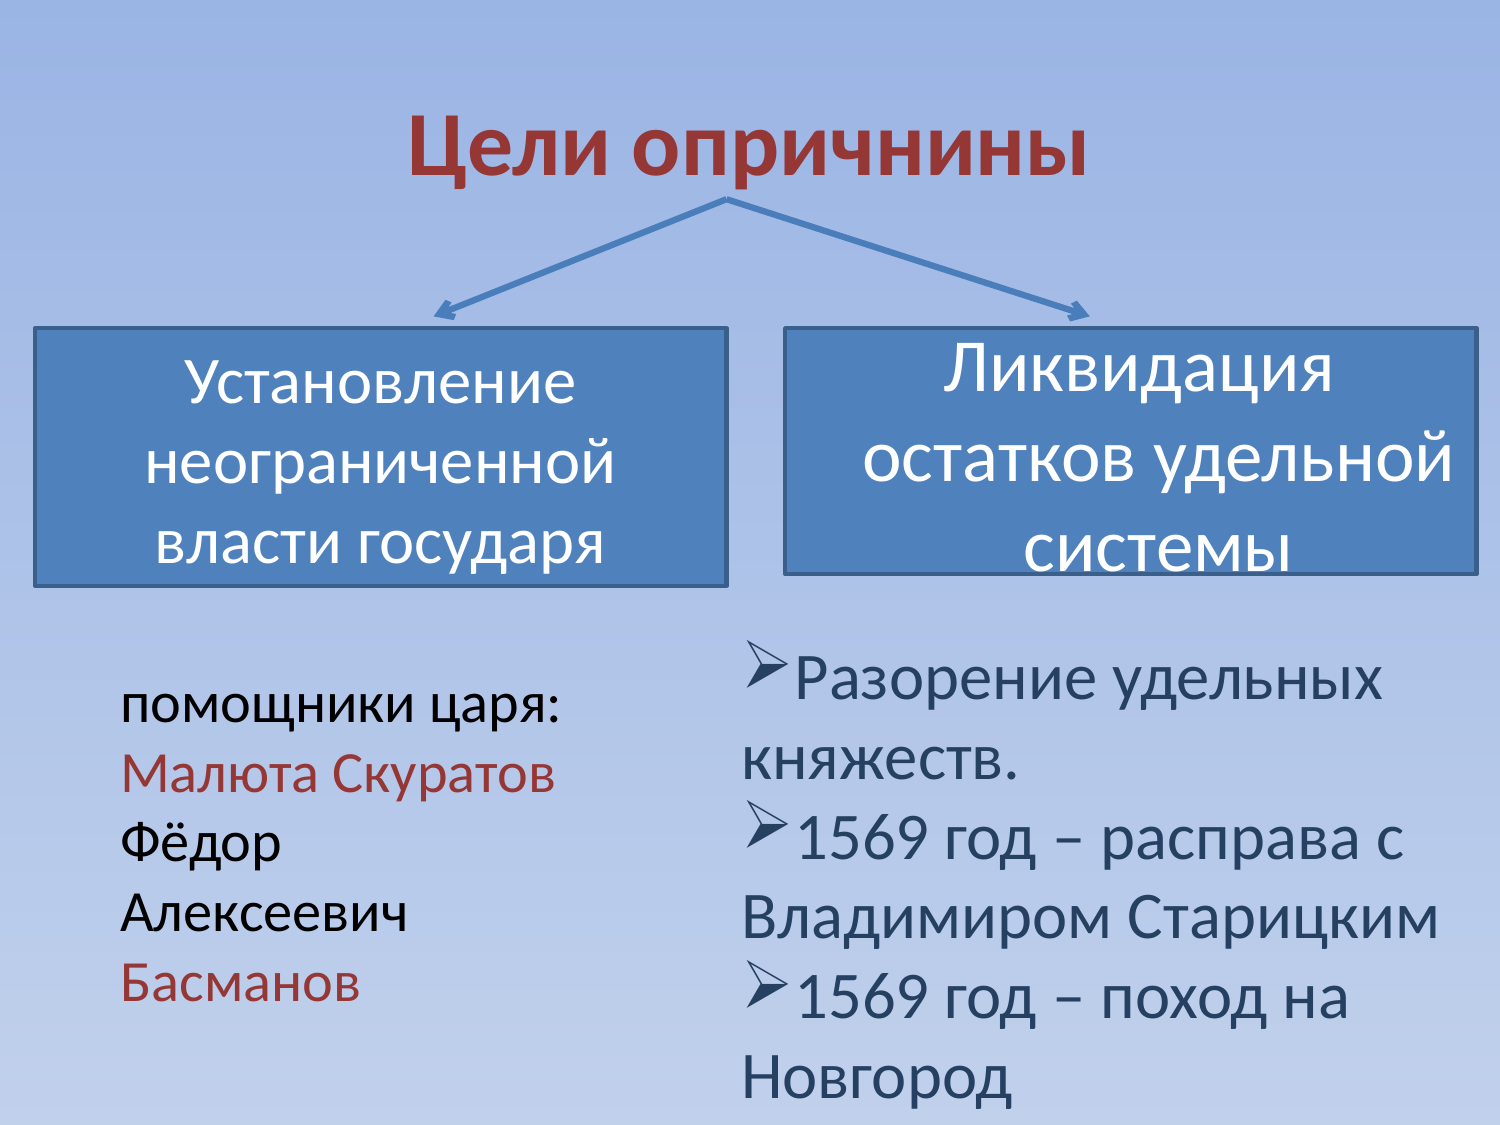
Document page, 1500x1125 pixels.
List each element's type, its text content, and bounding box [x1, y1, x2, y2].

text_box Установление неограниченной власти государя [33, 326, 729, 588]
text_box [433, 198, 725, 317]
text_box Разорение удельных княжеств. 1569 год – расправа с Владимиром Старицким 1569 год – поход на Новгород [726, 625, 1500, 1120]
text_box помощники царя: Малюта Скуратов Фёдор Алексеевич Басманов [105, 656, 598, 1021]
list Ликвидация остатков удельной системы [783, 326, 1479, 576]
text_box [726, 198, 1091, 317]
title Цели опричнины [75, 45, 1425, 233]
